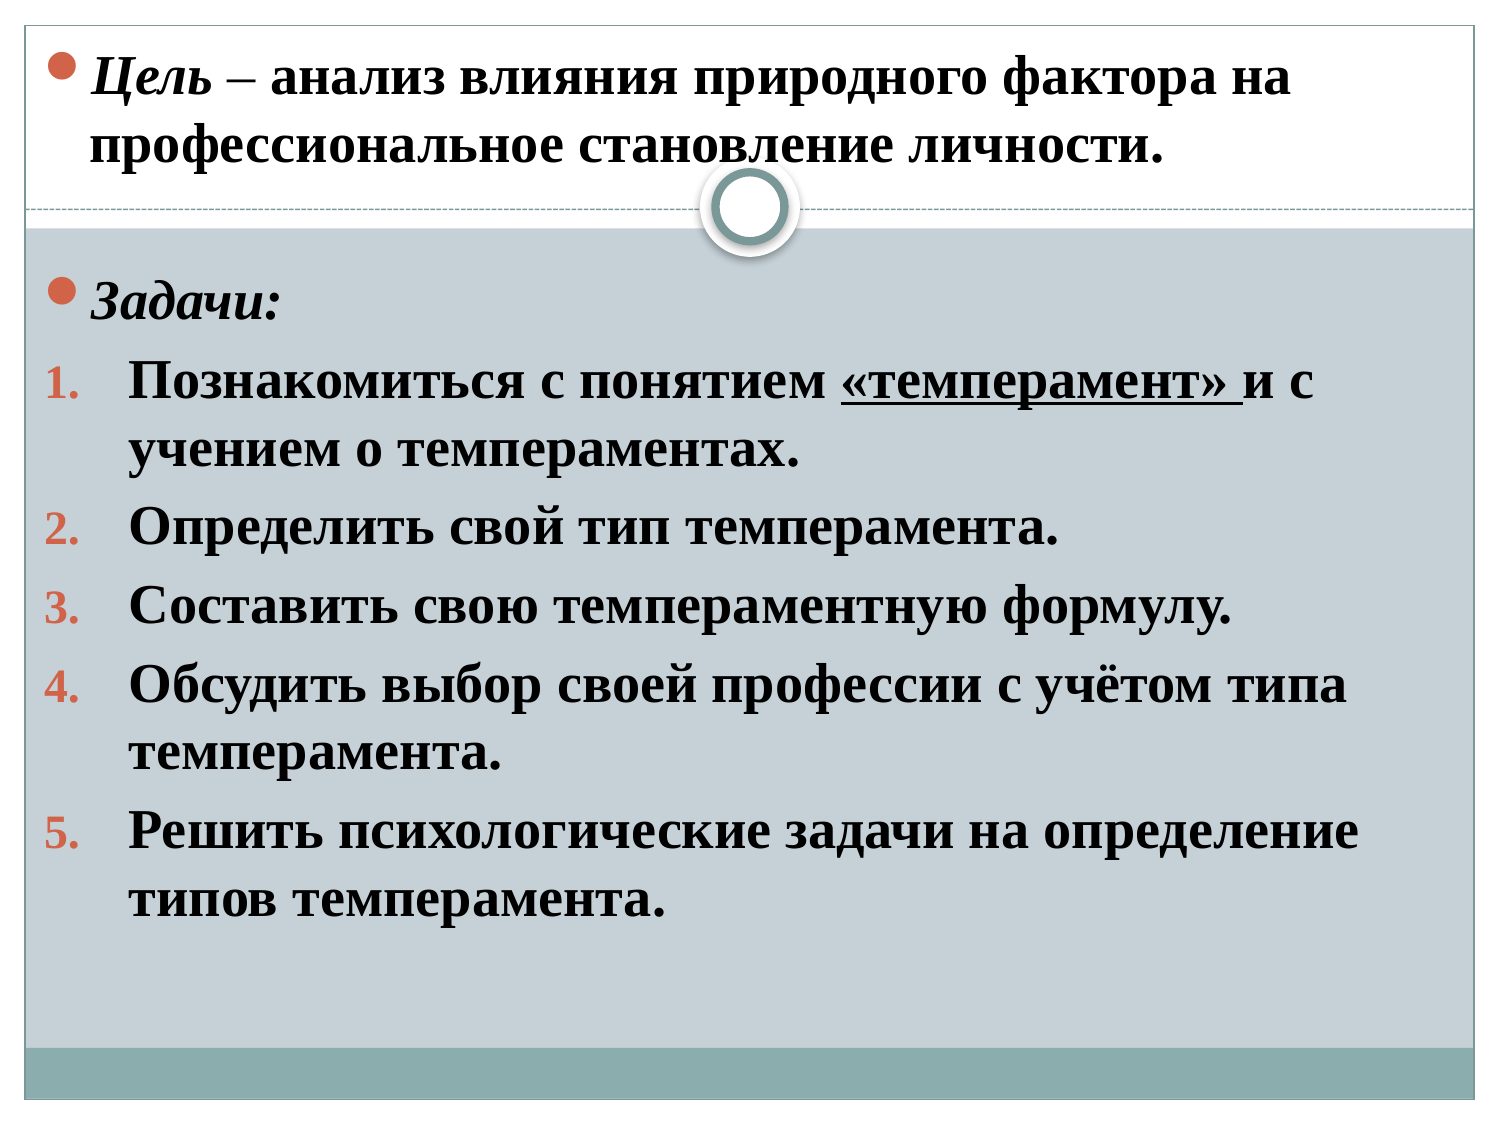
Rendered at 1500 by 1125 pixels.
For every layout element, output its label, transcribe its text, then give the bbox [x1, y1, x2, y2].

list Цель – анализ влияния природного фактора на профессиональное становление личности. Задачи: Познакомиться с понятием «темперамент» и с учением о темпераментах. Определить свой тип темперамента. Составить свою темпераментную формулу. Обсудить выбор своей профессии с учётом типа темперамента. Решить психологические задачи на определение типов темперамента. [29, 30, 1471, 1094]
